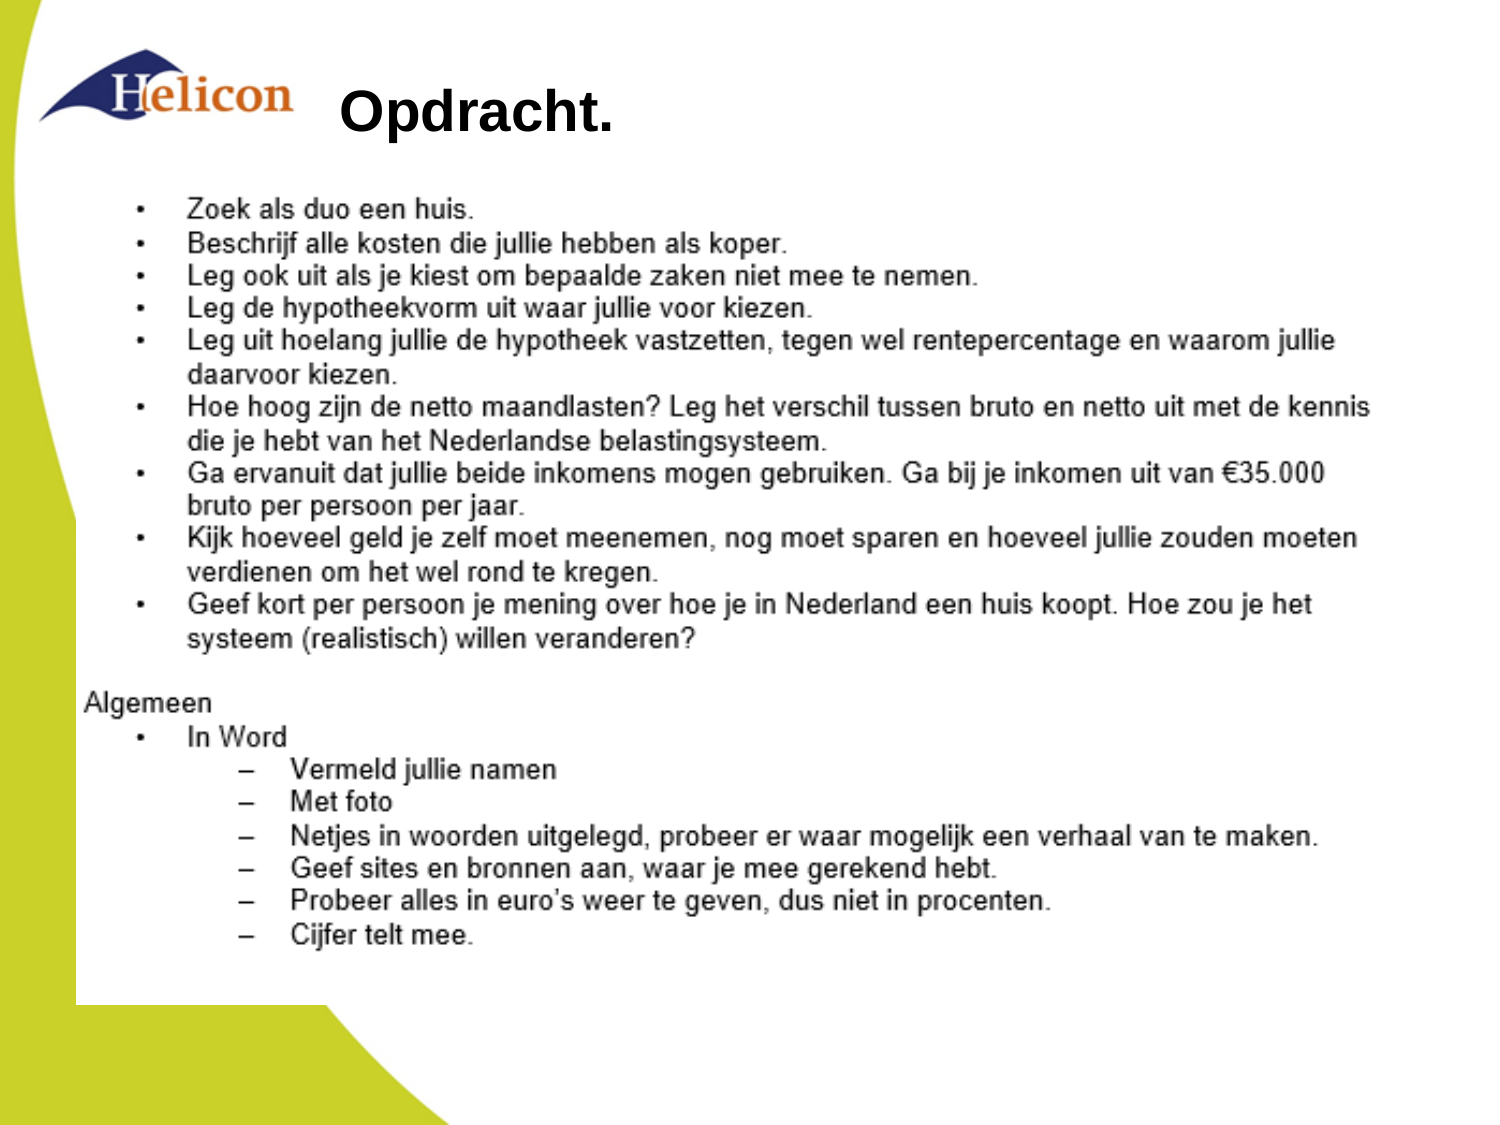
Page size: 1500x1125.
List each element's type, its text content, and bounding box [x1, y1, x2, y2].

title Opdracht. [324, 54, 1415, 161]
picture [0, 0, 1500, 1125]
